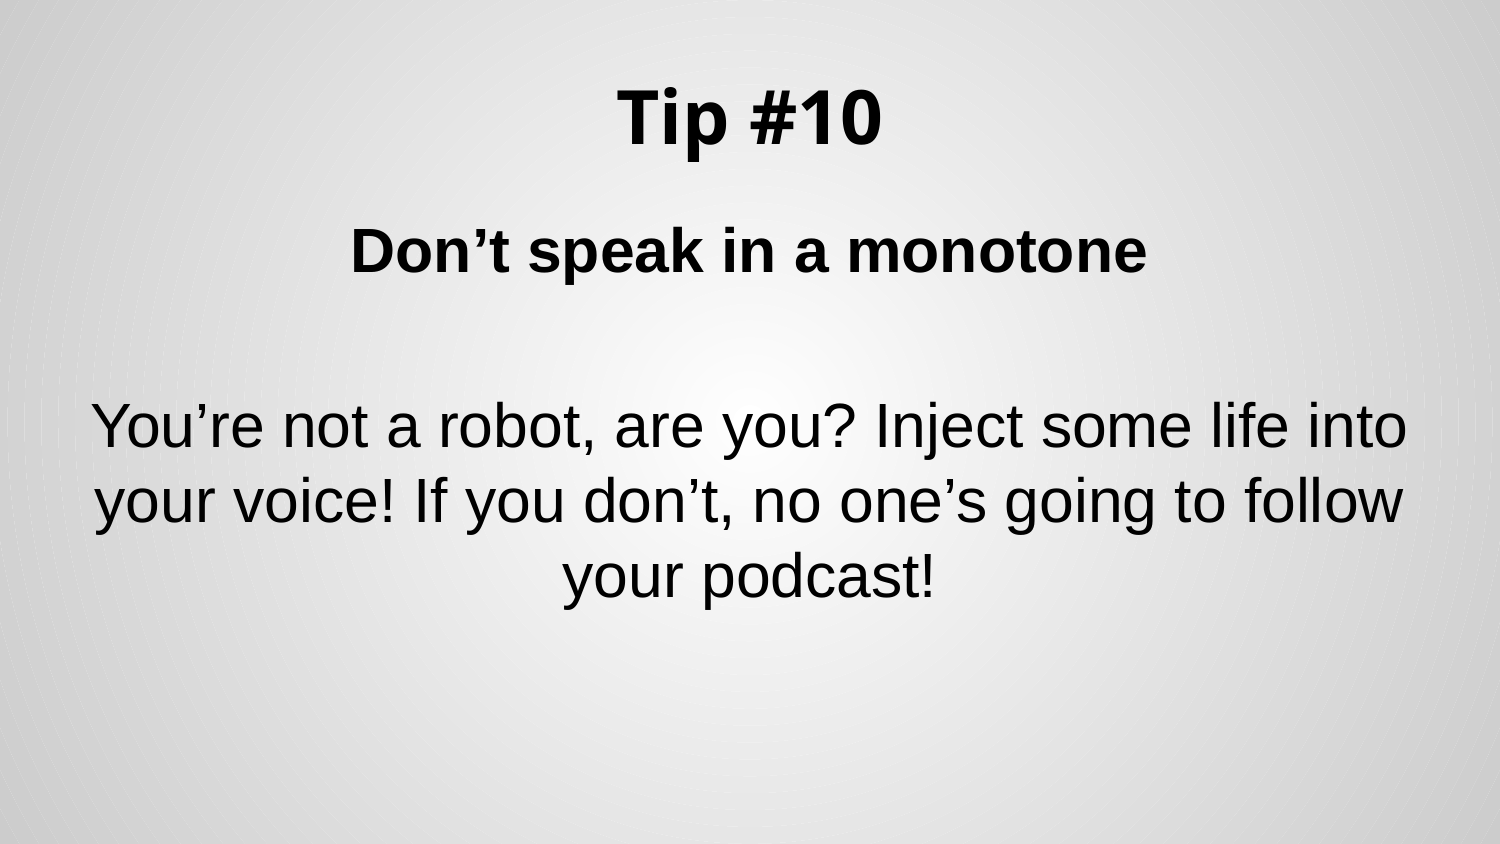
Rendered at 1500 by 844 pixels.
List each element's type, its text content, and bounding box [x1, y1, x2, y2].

title Tip #10 [75, 33, 1425, 175]
list Don’t speak in a monotone You’re not a robot, are you? Inject some life into your voice! If you don’t, no one’s going to follow your podcast! [75, 194, 1425, 806]
